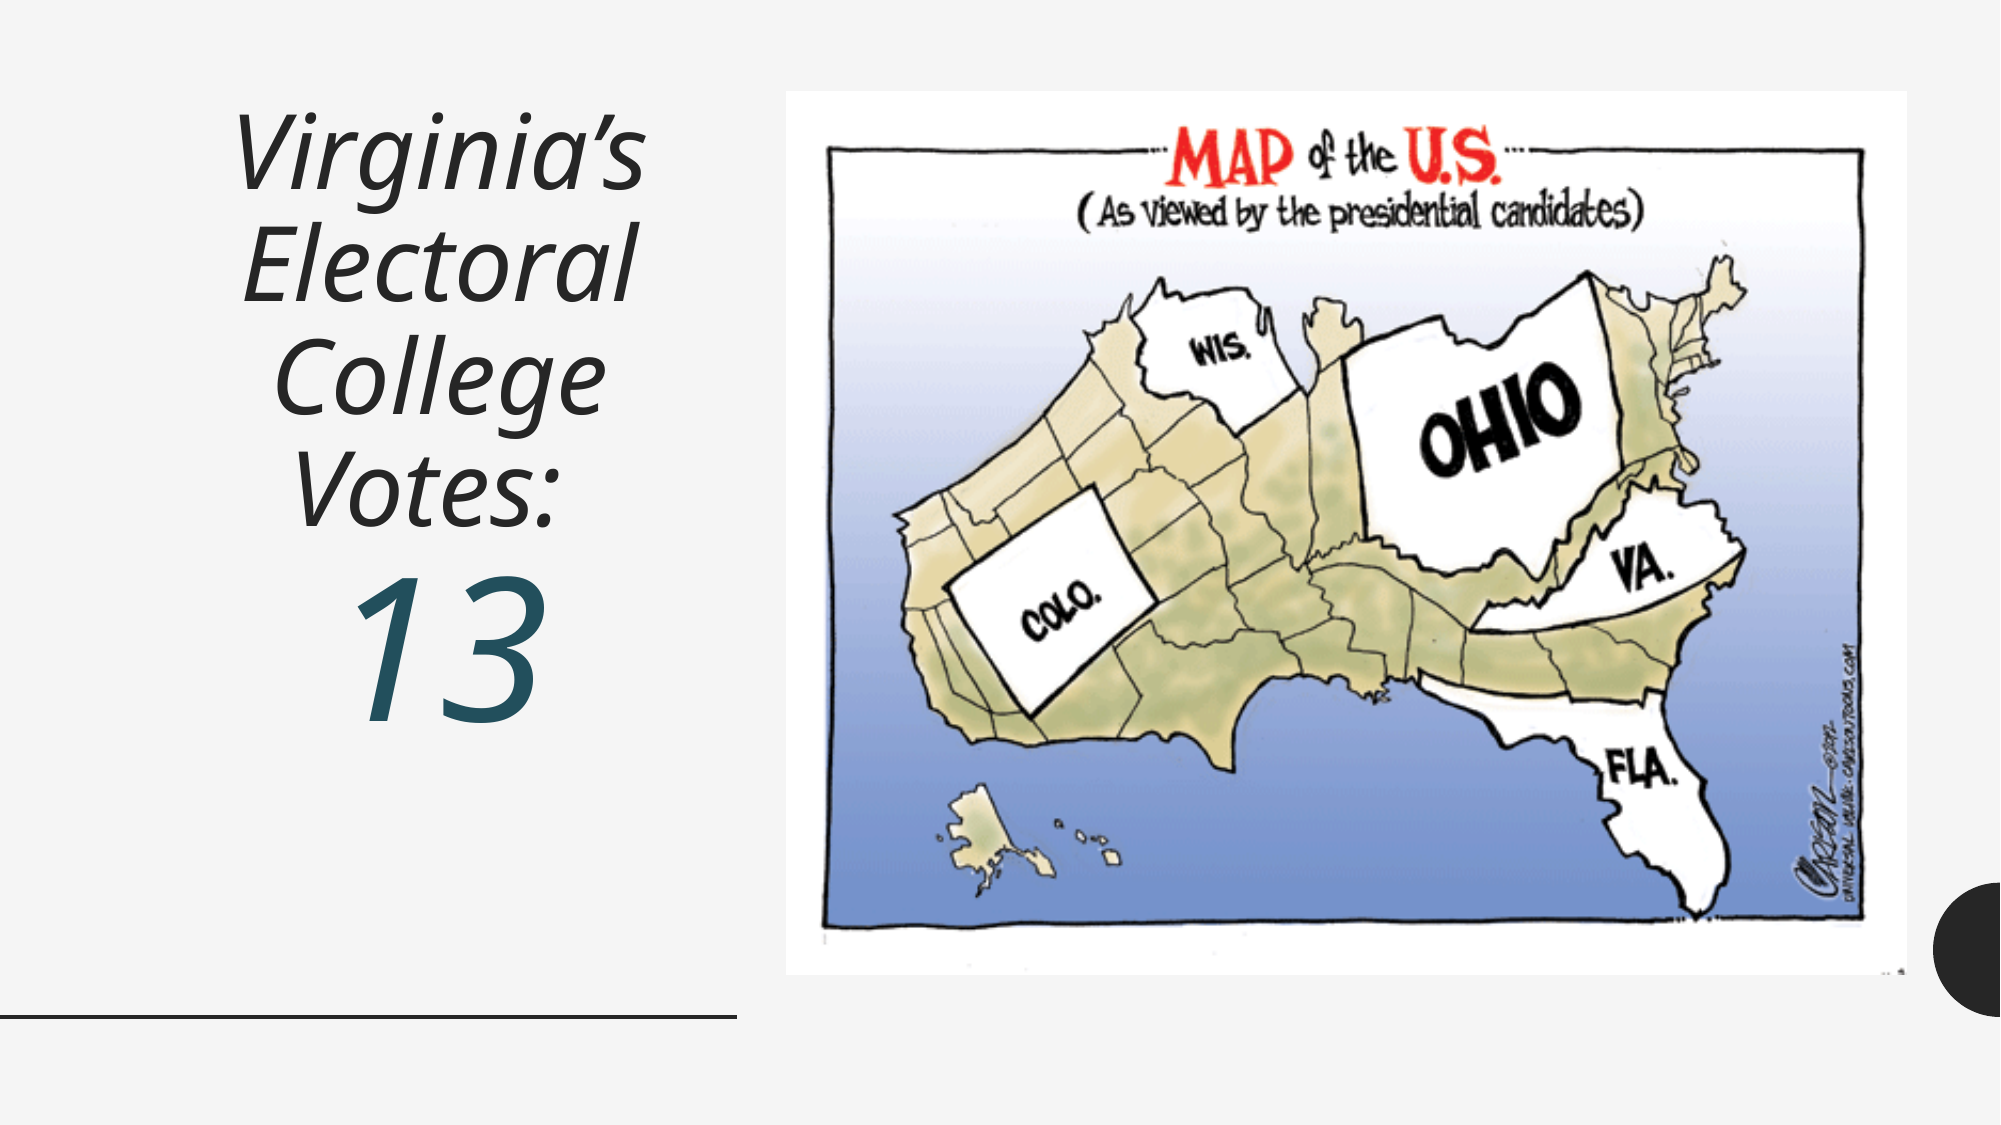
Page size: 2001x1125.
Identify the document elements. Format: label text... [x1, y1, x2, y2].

title Virginia’s Electoral College Votes: 13 [125, 91, 754, 905]
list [786, 91, 1907, 975]
